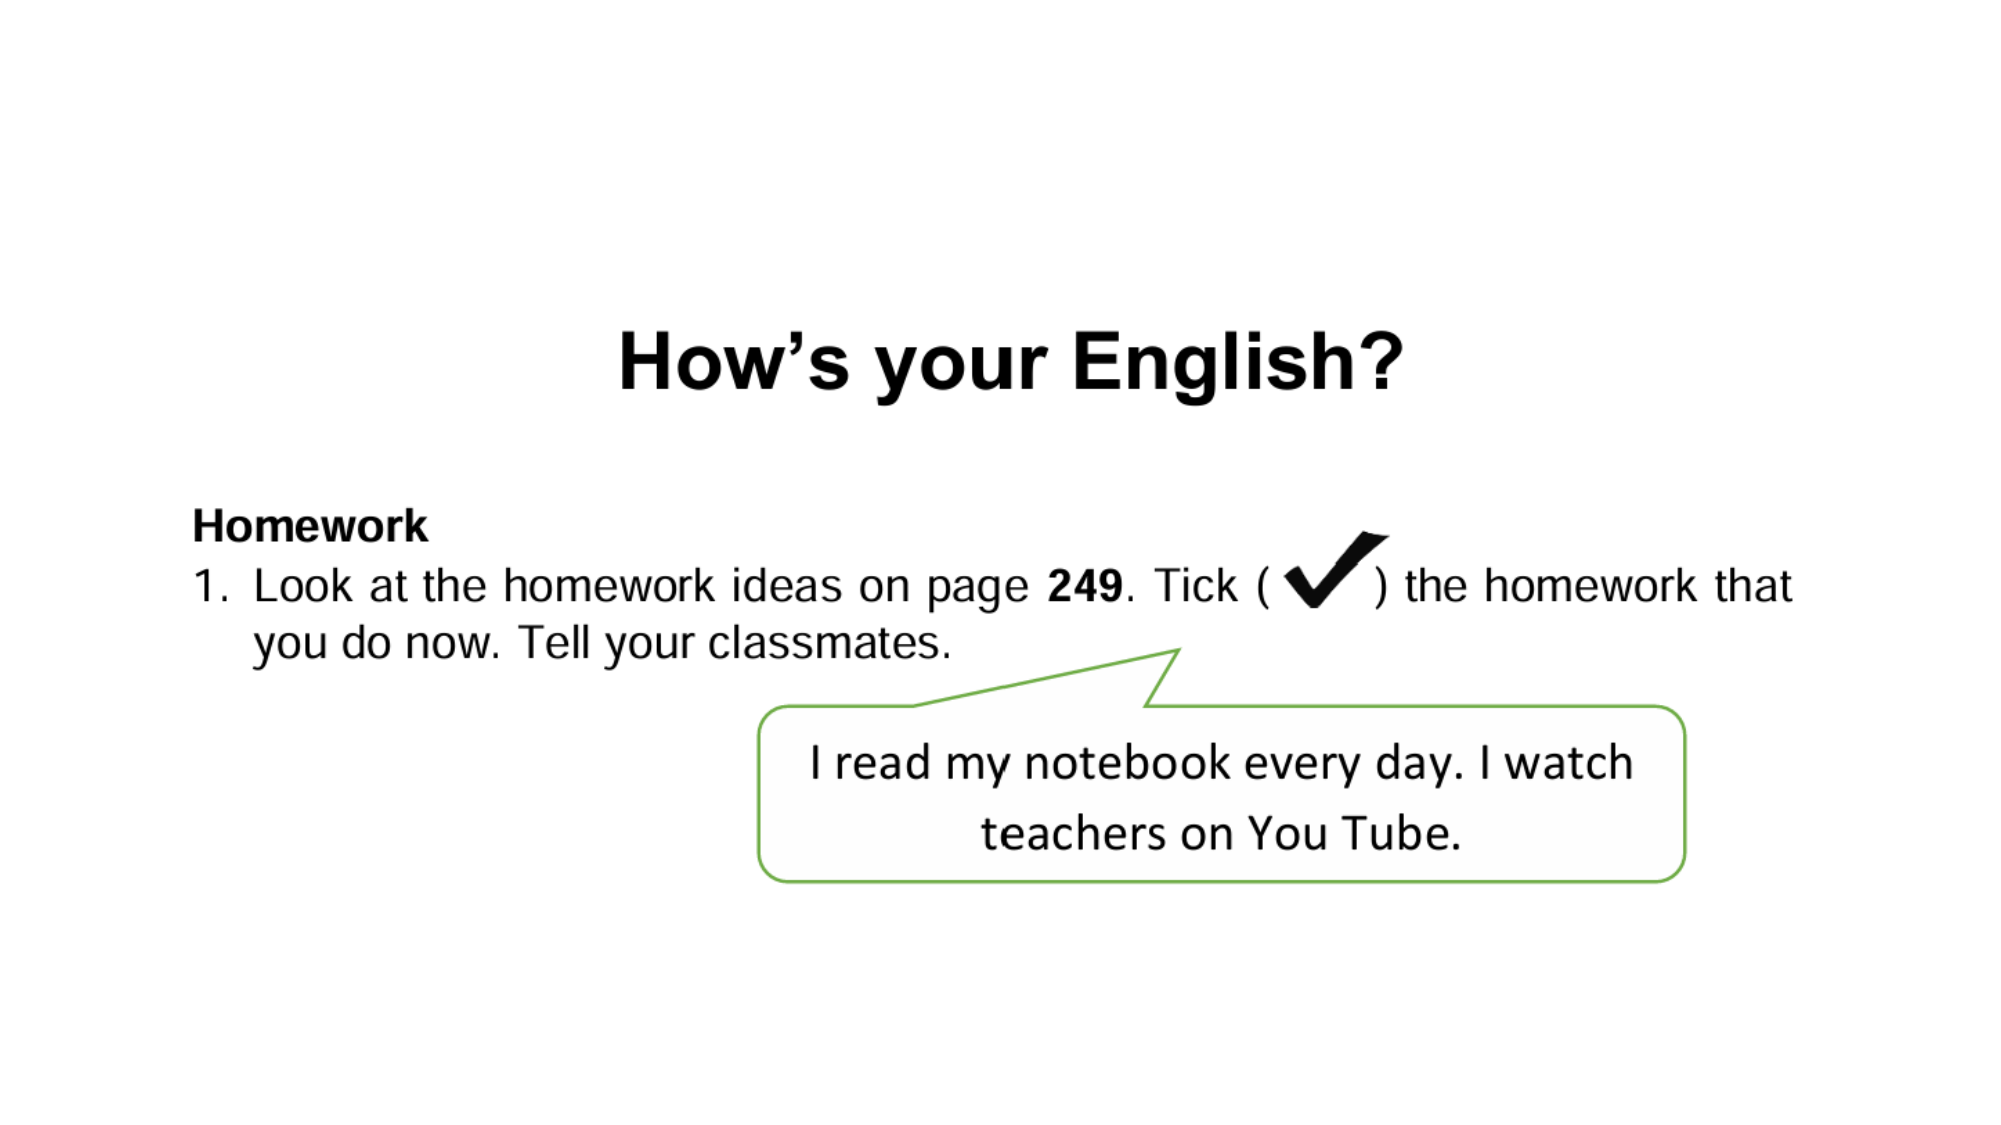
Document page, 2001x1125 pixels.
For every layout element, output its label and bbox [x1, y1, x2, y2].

picture [104, 224, 1895, 901]
